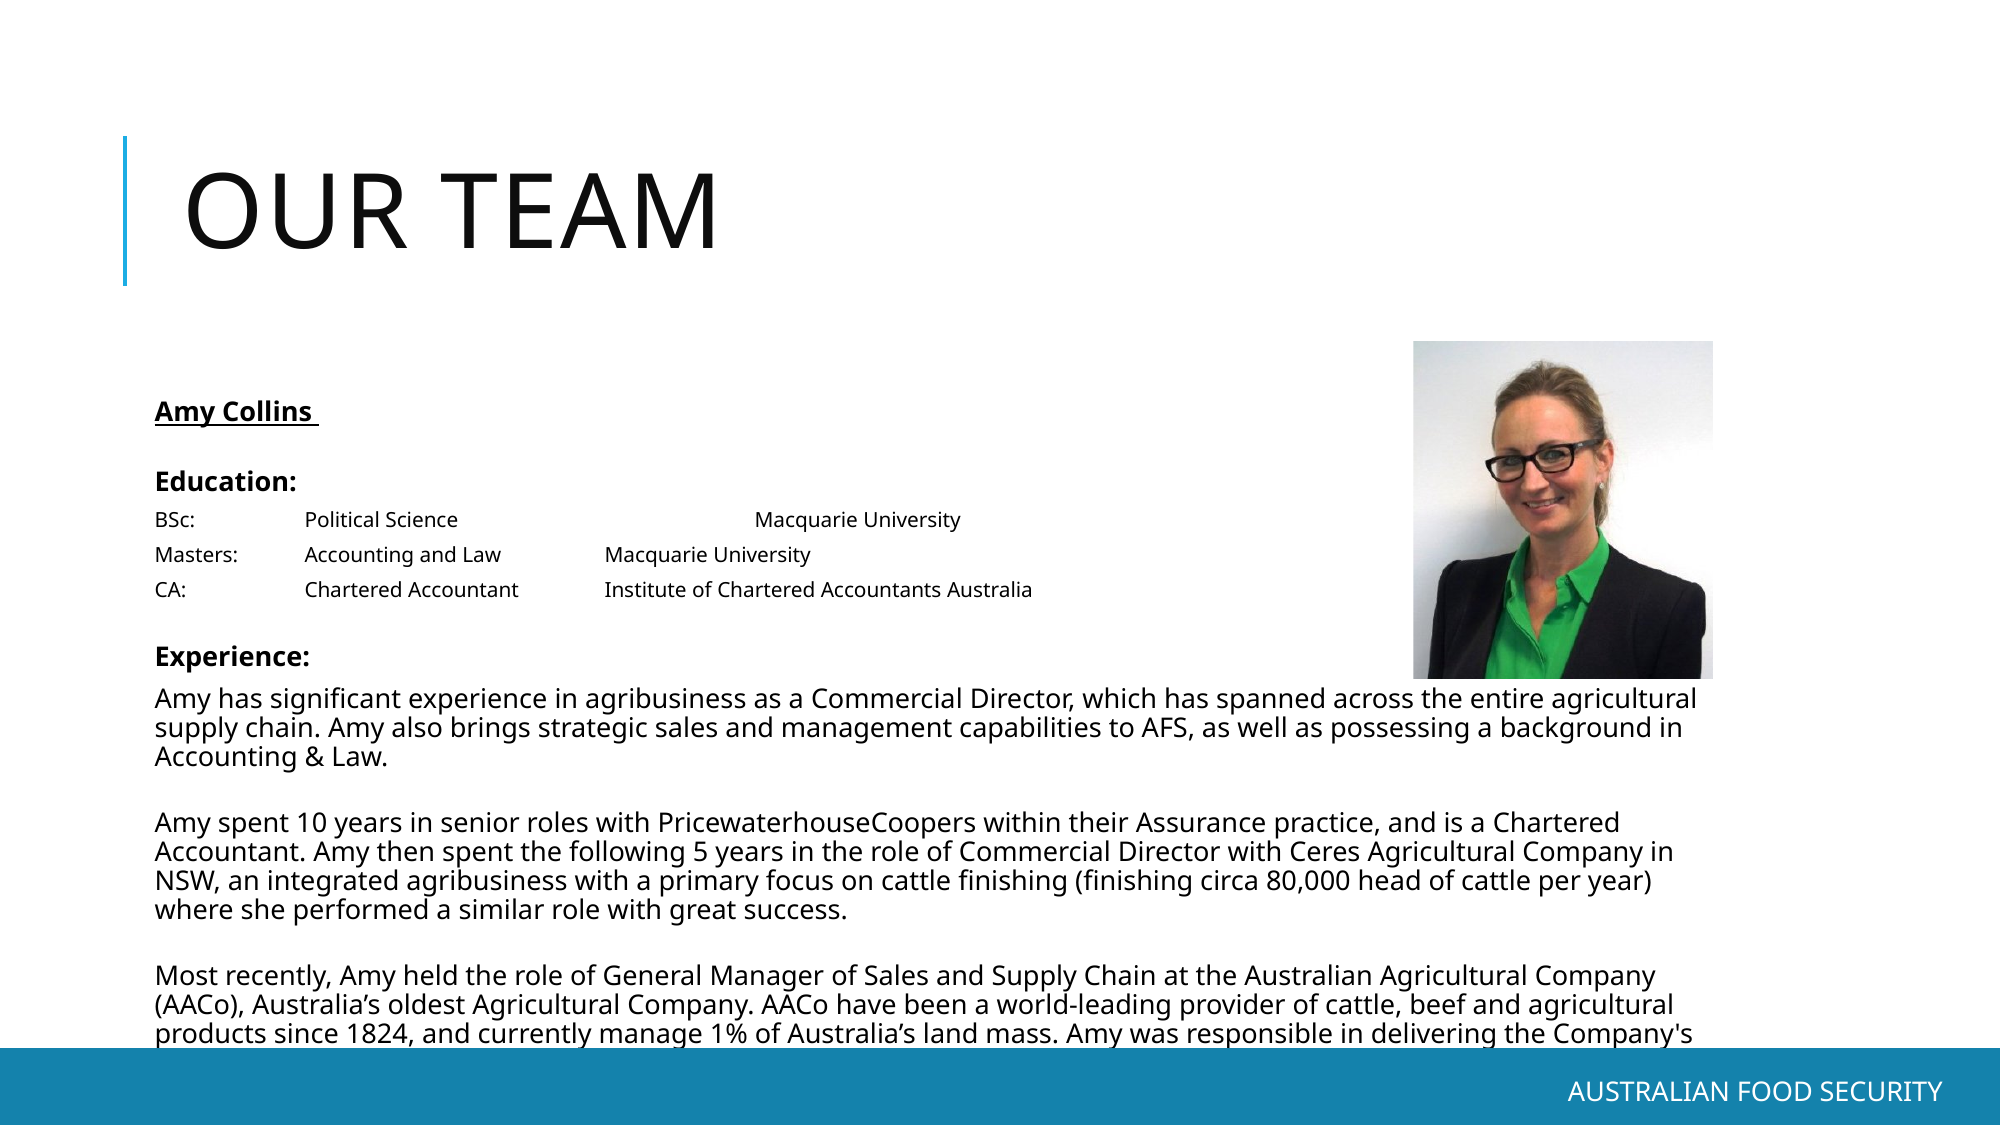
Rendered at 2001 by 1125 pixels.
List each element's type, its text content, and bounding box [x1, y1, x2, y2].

text_box [0, 1048, 2000, 1125]
picture [1413, 341, 1714, 680]
list Amy Collins Education: BSc: Political Science Macquarie University Masters: Accounting and Law Macquarie University CA: Chartered Accountant Institute of Chartered Accountants Australia Experience: Amy has significant experience in agribusiness as a Commercial Director, which has spanned across the entire agricultural supply chain. Amy also brings strategic sales and management capabilities to AFS, as well as possessing a background in Accounting & Law. Amy spent 10 years in senior roles with PricewaterhouseCoopers within their Assurance practice, and is a Chartered Accountant. Amy then spent the following 5 years in the role of Commercial Director with Ceres Agricultural Company in NSW, an integrated agribusiness with a primary focus on cattle finishing (finishing circa 80,000 head of cattle per year) where she performed a similar role with great success. Most recently, Amy held the role of General Manager of Sales and Supply Chain at the Australian Agricultural Company (AACo), Australia’s oldest Agricultural Company. AACo have been a world-leading provider of cattle, beef and agricultural products since 1824, and currently manage 1% of Australia’s land mass. Amy was responsible in delivering the Company's objectives of aligning the business and optimising value across the supply chains. This role was critical in growing AACo revenue and sales margins. [118, 343, 1713, 976]
title OUR TEAM [168, 96, 1763, 342]
text_box AUSTRALIAN FOOD SECURITY [1504, 1056, 1958, 1116]
